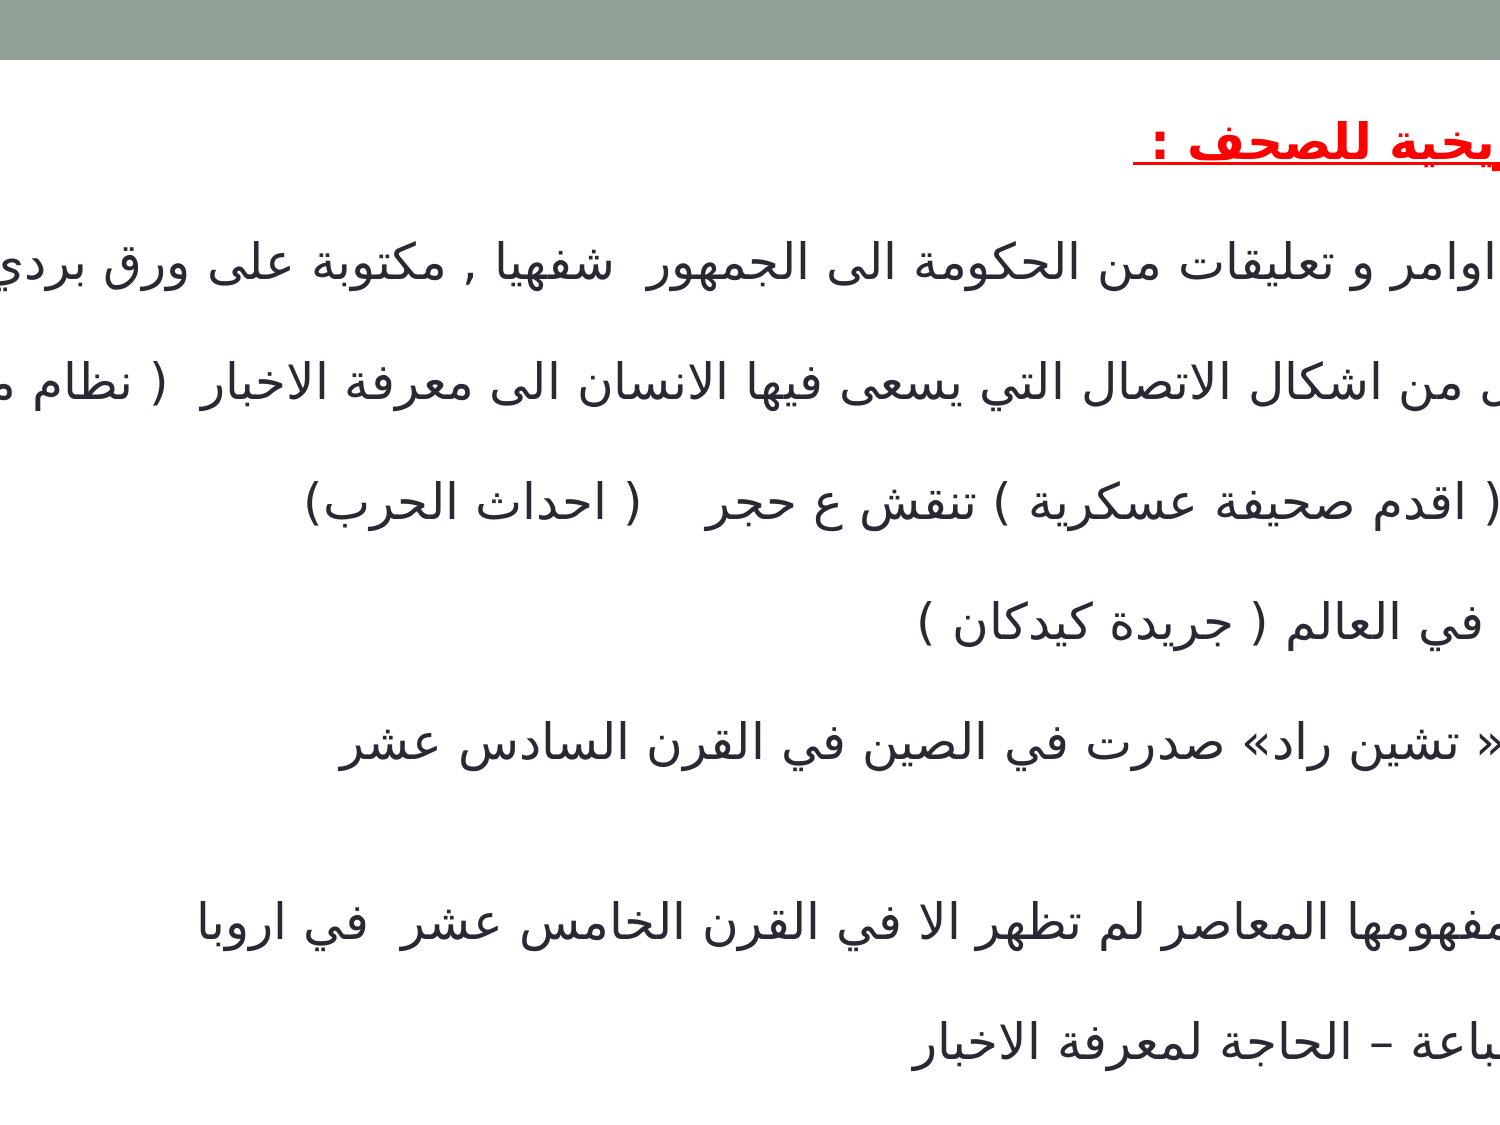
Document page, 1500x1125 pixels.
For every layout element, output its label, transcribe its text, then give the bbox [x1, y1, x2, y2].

text_box الناحية التاريخية للصحف : في صورة اوامر و تعليقات من الحكومة الى الجمهور شفهيا , مكتوبة على ورق بردي الى كل اقليم بدأت كشكل من اشكال الاتصال التي يسعى فيها الانسان الى معرفة الاخبار ( نظام معين للاتصال) المصريين ( اقدم صحيفة عسكرية ) تنقش ع حجر ( احداث الحرب) اول جريدة في العالم ( جريدة كيدكان ) اول مجلة « تشين راد» صدرت في الصين في القرن السادس عشر الصحافة بمفهومها المعاصر لم تظهر الا في القرن الخامس عشر في اروبا اختراع الطباعة – الحاجة لمعرفة الاخبار [0, 101, 1500, 1125]
